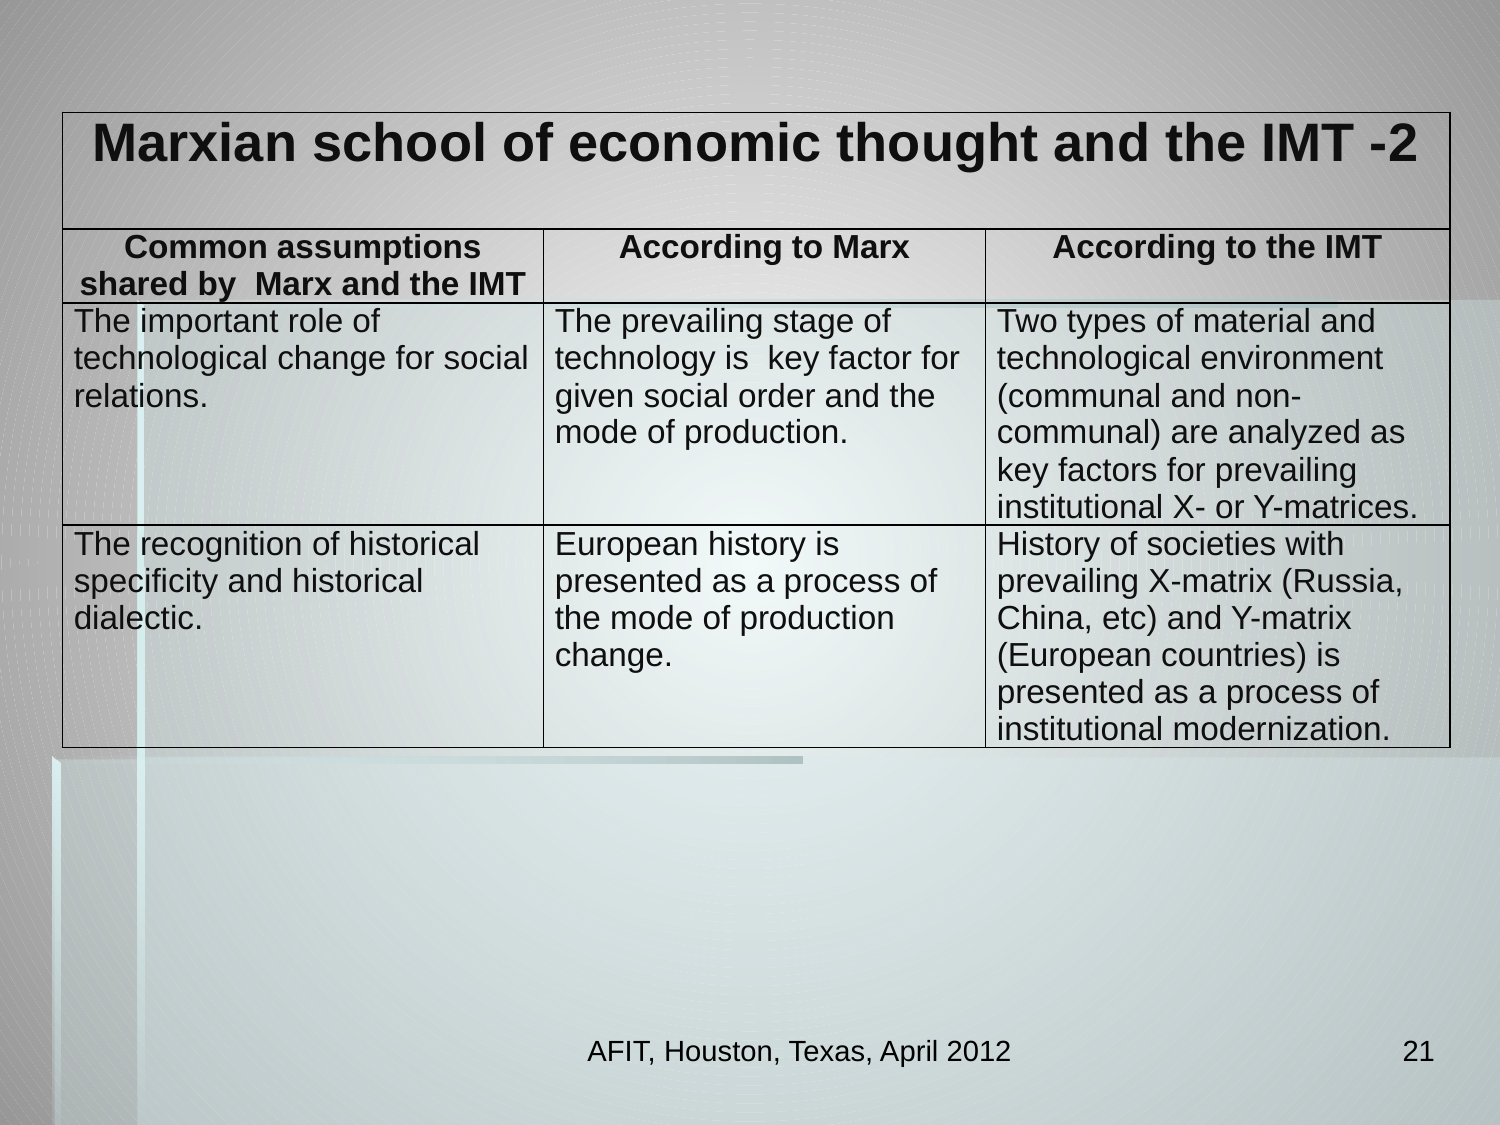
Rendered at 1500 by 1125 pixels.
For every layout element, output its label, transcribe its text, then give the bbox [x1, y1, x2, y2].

table_cell Common assumptions shared by Marx and the IMT [63, 230, 543, 302]
table_cell According to Marx [544, 230, 985, 302]
footer AFIT, Houston, Texas, April 2012 [562, 1024, 1038, 1103]
table_cell European history is presented as a process of the mode of production change. [544, 526, 985, 747]
table_header Marxian school of economic thought and the IMT -2 [63, 113, 1449, 228]
table_cell Two types of material and technological environment (communal and non-communal) are analyzed as key factors for prevailing institutional X- or Y-matrices. [986, 304, 1449, 524]
slide_number 21 [1137, 1024, 1451, 1103]
table_cell The recognition of historical specificity and historical dialectic. [63, 526, 543, 747]
table_cell The prevailing stage of technology is key factor for given social order and the mode of production. [544, 304, 985, 524]
table_cell History of societies with prevailing X-matrix (Russia, China, etc) and Y-matrix (European countries) is presented as a process of institutional modernization. [986, 526, 1449, 747]
table_cell The important role of technological change for social relations. [63, 304, 543, 524]
table_cell According to the IMT [986, 230, 1449, 302]
